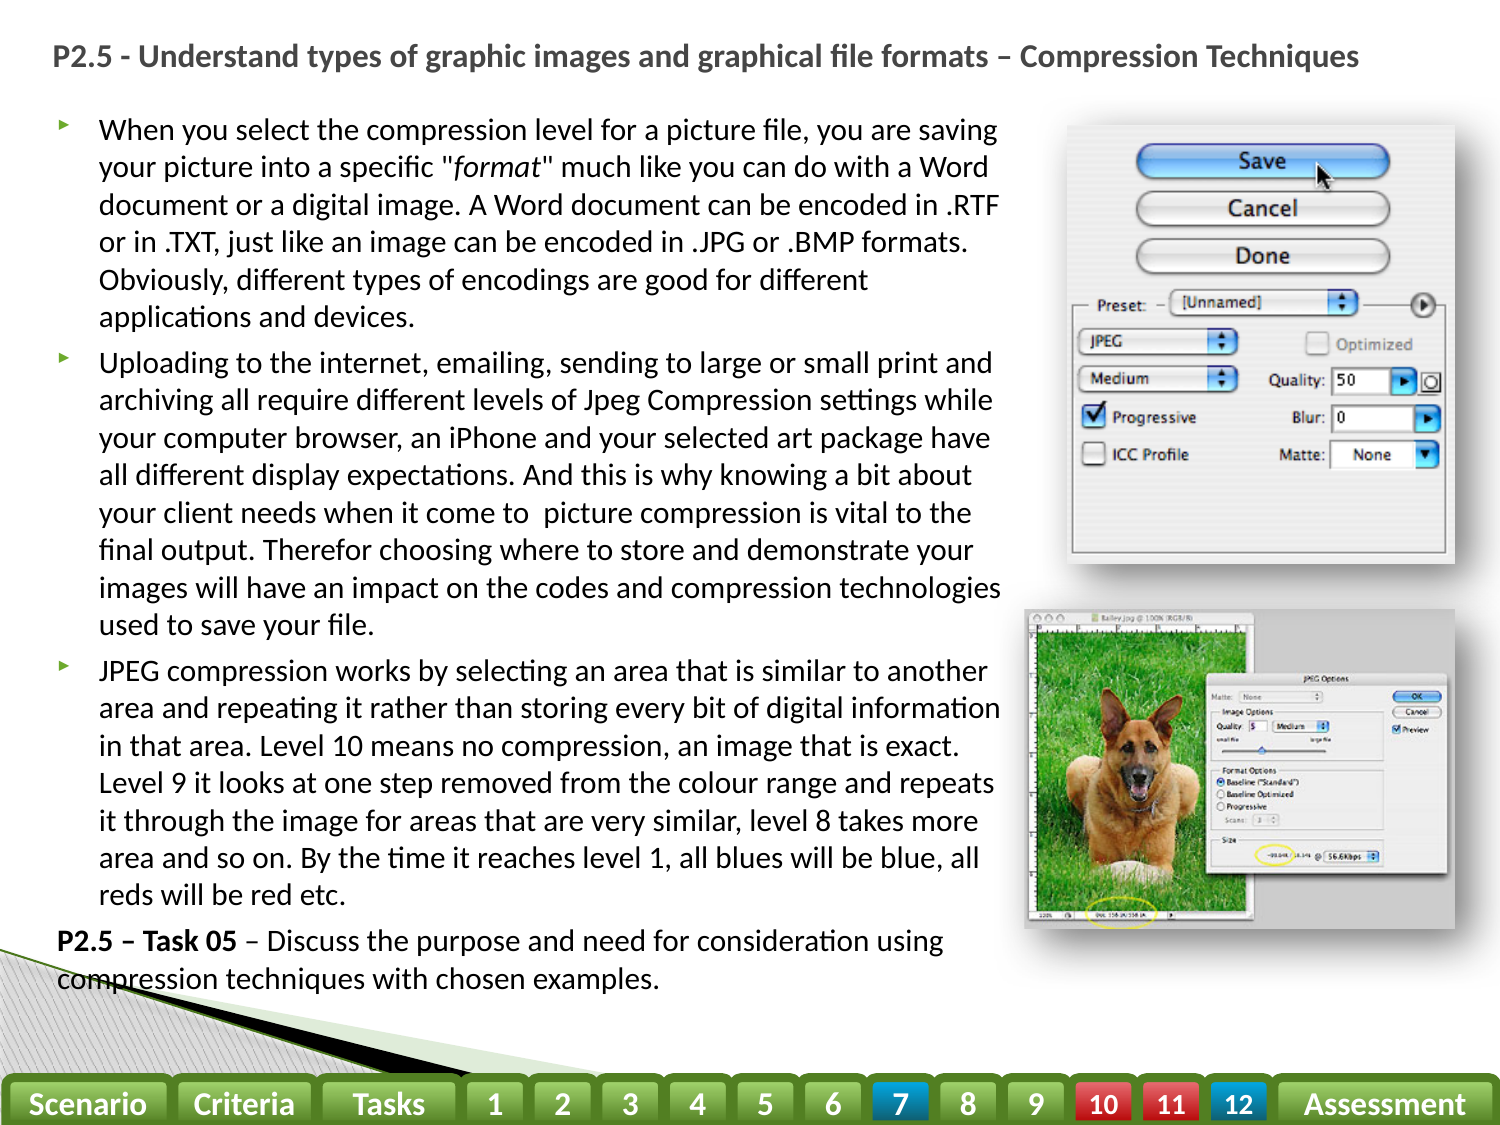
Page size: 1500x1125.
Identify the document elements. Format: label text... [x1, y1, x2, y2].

picture [1066, 125, 1456, 565]
list When you select the compression level for a picture file, you are saving your picture into a specific "format" much like you can do with a Word document or a digital image. A Word document can be encoded in .RTF or in .TXT, just like an image can be encoded in .JPG or .BMP formats. Obviously, different types of encodings are good for different applications and devices. Uploading to the internet, emailing, sending to large or small print and archiving all require different levels of Jpeg Compression settings while your computer browser, an iPhone and your selected art package have all different display expectations. And this is why knowing a bit about your client needs when it come to picture compression is vital to the final output. Therefor choosing where to store and demonstrate your images will have an impact on the codes and compression technologies used to save your file. JPEG compression works by selecting an area that is similar to another area and repeating it rather than storing every bit of digital information in that area. Level 10 means no compression, an image that is exact. Level 9 it looks at one step removed from the colour range and repeats it through the image for areas that are very similar, level 8 takes more area and so on. By the time it reaches level 1, all blues will be blue, all reds will be red etc. P2.5 – Task 05 – Discuss the purpose and need for consideration using compression techniques with chosen examples. [41, 101, 1026, 1047]
title P2.5 - Understand types of graphic images and graphical file formats – Compression Techniques [37, 19, 1471, 90]
picture [1023, 609, 1456, 929]
